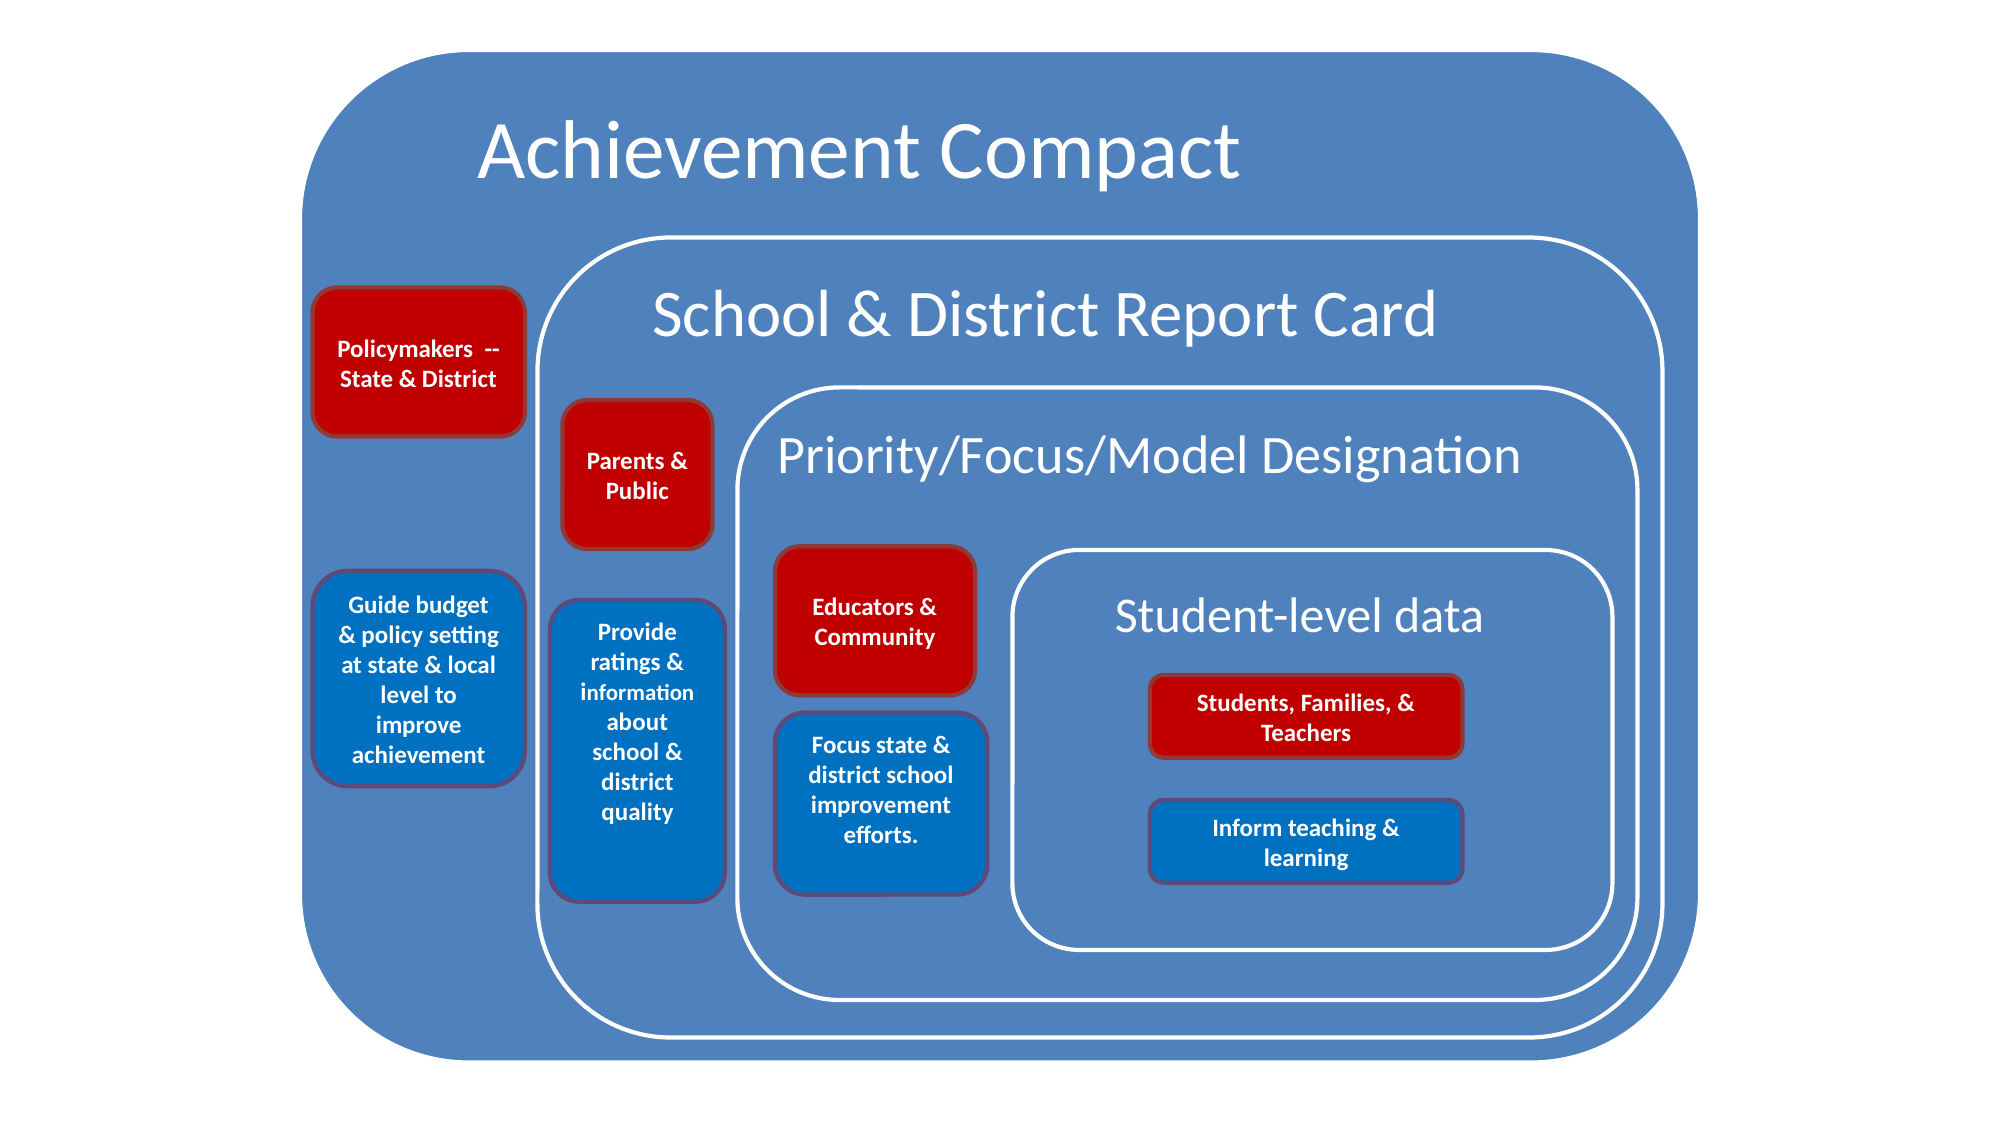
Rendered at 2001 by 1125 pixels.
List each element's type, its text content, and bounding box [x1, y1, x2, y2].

text_box [769, 385, 1605, 412]
text_box Student-level data [1099, 574, 1563, 650]
text_box Students, Families, & Teachers [1147, 672, 1465, 760]
text_box Parents & Public [560, 397, 715, 552]
text_box Focus state & district school improvement efforts. [772, 710, 990, 897]
text_box Guide budget & policy setting at state & local level to improve achievement [310, 568, 528, 789]
text_box [1010, 547, 1615, 953]
text_box Policymakers -- State & District [310, 285, 528, 439]
text_box [297, 47, 1703, 1065]
text_box School & District Report Card [637, 262, 1575, 358]
text_box [735, 419, 1640, 1003]
text_box Educators & Community [772, 544, 978, 698]
text_box Provide ratings & information about school & district quality [547, 597, 728, 904]
text_box [535, 235, 1665, 1040]
text_box Achievement Compact [462, 87, 1538, 203]
text_box Inform teaching & learning [1147, 797, 1465, 885]
text_box Priority/Focus/Model Designation [762, 412, 1613, 493]
